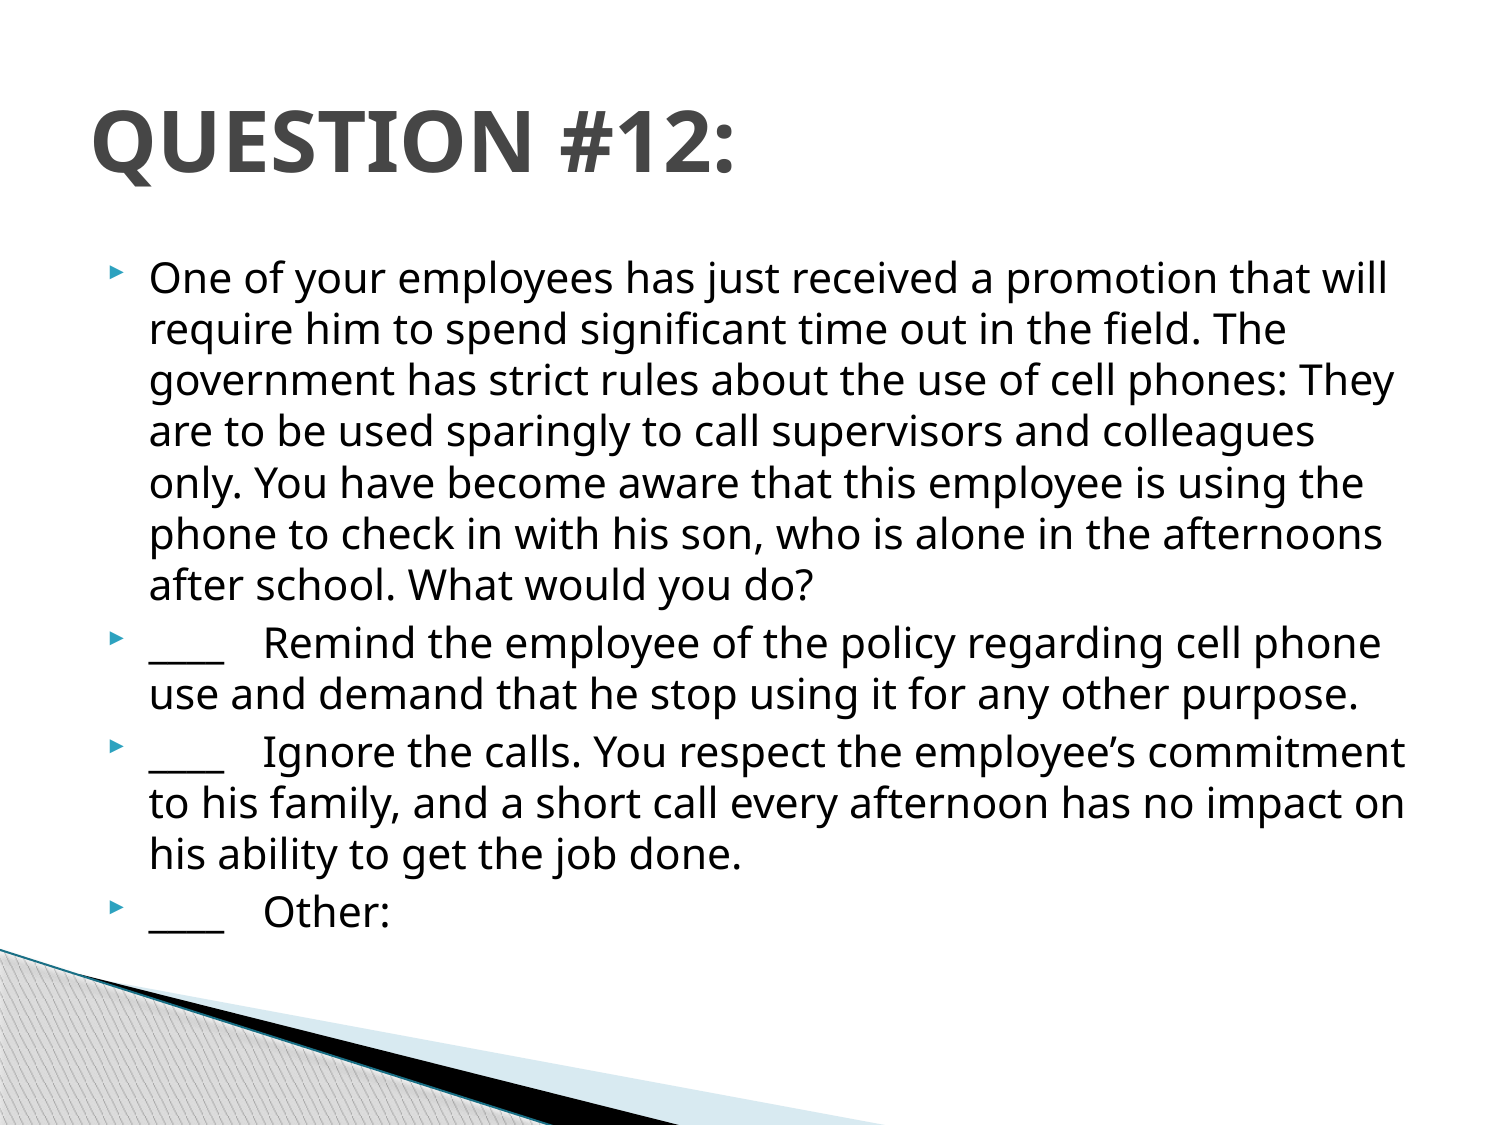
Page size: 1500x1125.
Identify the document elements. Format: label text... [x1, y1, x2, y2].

list One of your employees has just received a promotion that will require him to spend significant time out in the field. The government has strict rules about the use of cell phones: They are to be used sparingly to call supervisors and colleagues only. You have become aware that this employee is using the phone to check in with his son, who is alone in the afternoons after school. What would you do? ____ Remind the employee of the policy regarding cell phone use and demand that he stop using it for any other purpose. ____ Ignore the calls. You respect the employee’s commitment to his family, and a short call every afternoon has no impact on his ability to get the job done. ____ Other: [75, 243, 1425, 986]
title QUESTION #12: [75, 45, 1425, 233]
